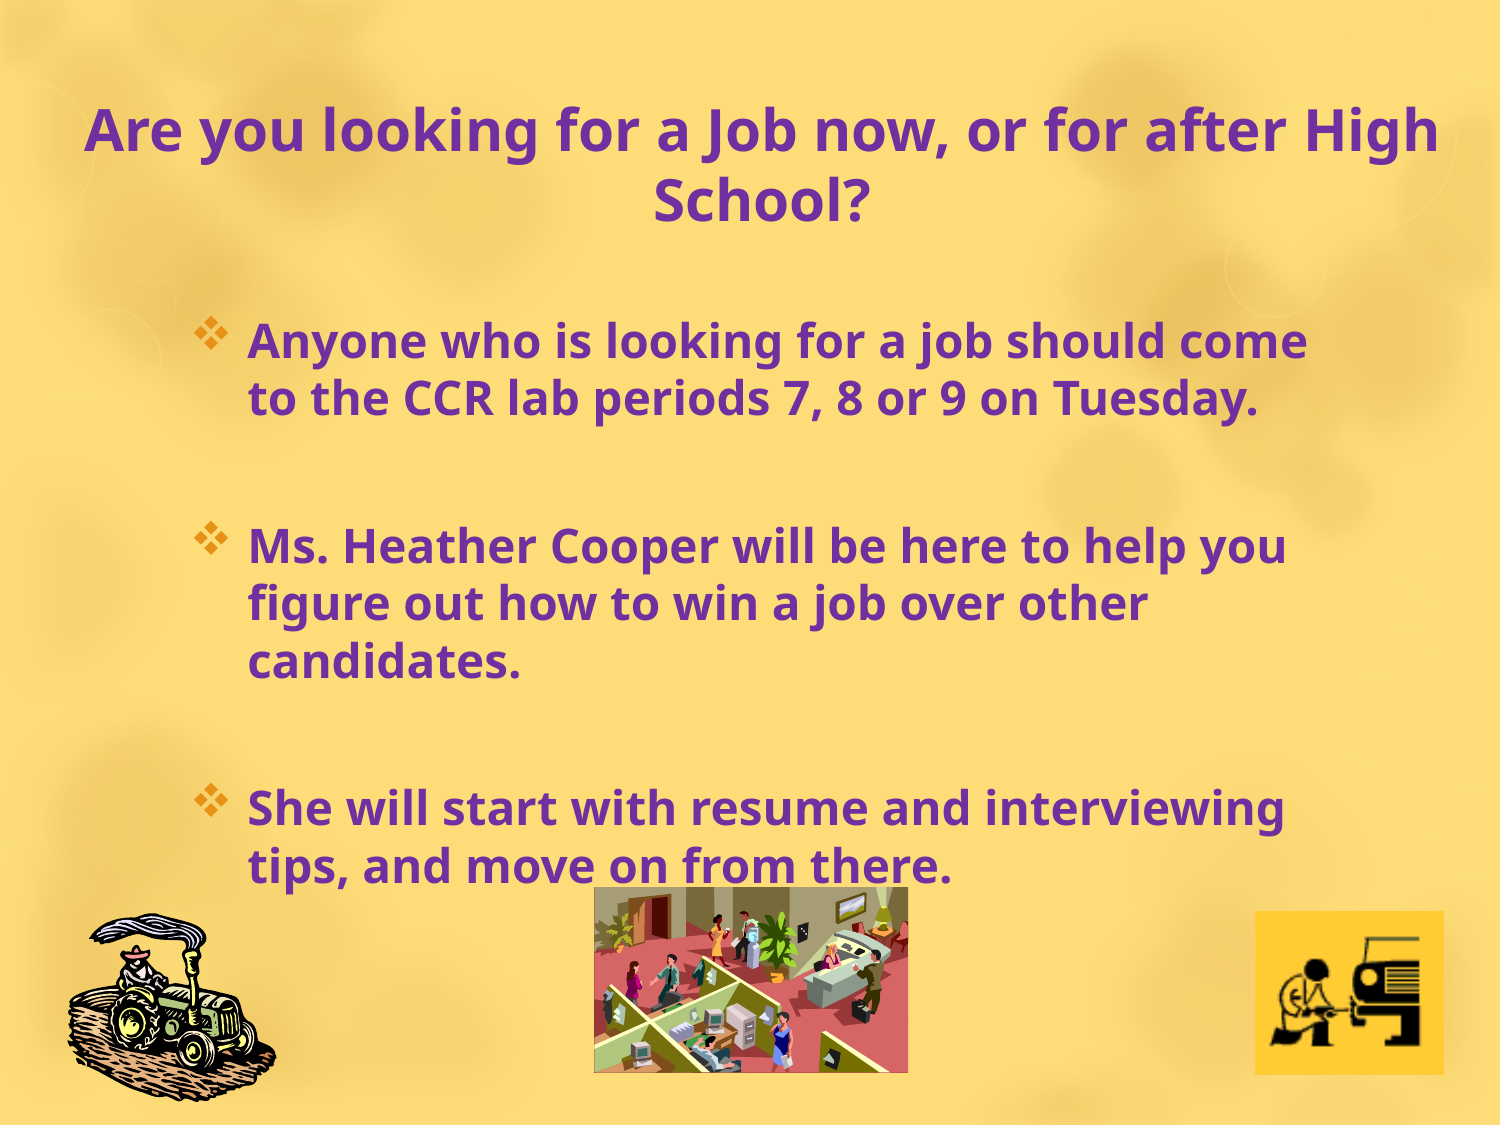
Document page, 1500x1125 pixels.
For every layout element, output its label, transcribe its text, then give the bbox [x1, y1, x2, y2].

picture [1253, 911, 1445, 1076]
title Are you looking for a Job now, or for after High School? [24, 87, 1500, 240]
list Anyone who is looking for a job should come to the CCR lab periods 7, 8 or 9 on Tuesday. Ms. Heather Cooper will be here to help you figure out how to win a job over other candidates. She will start with resume and interviewing tips, and move on from there. [174, 287, 1344, 953]
picture [66, 911, 279, 1105]
picture [593, 884, 911, 1076]
